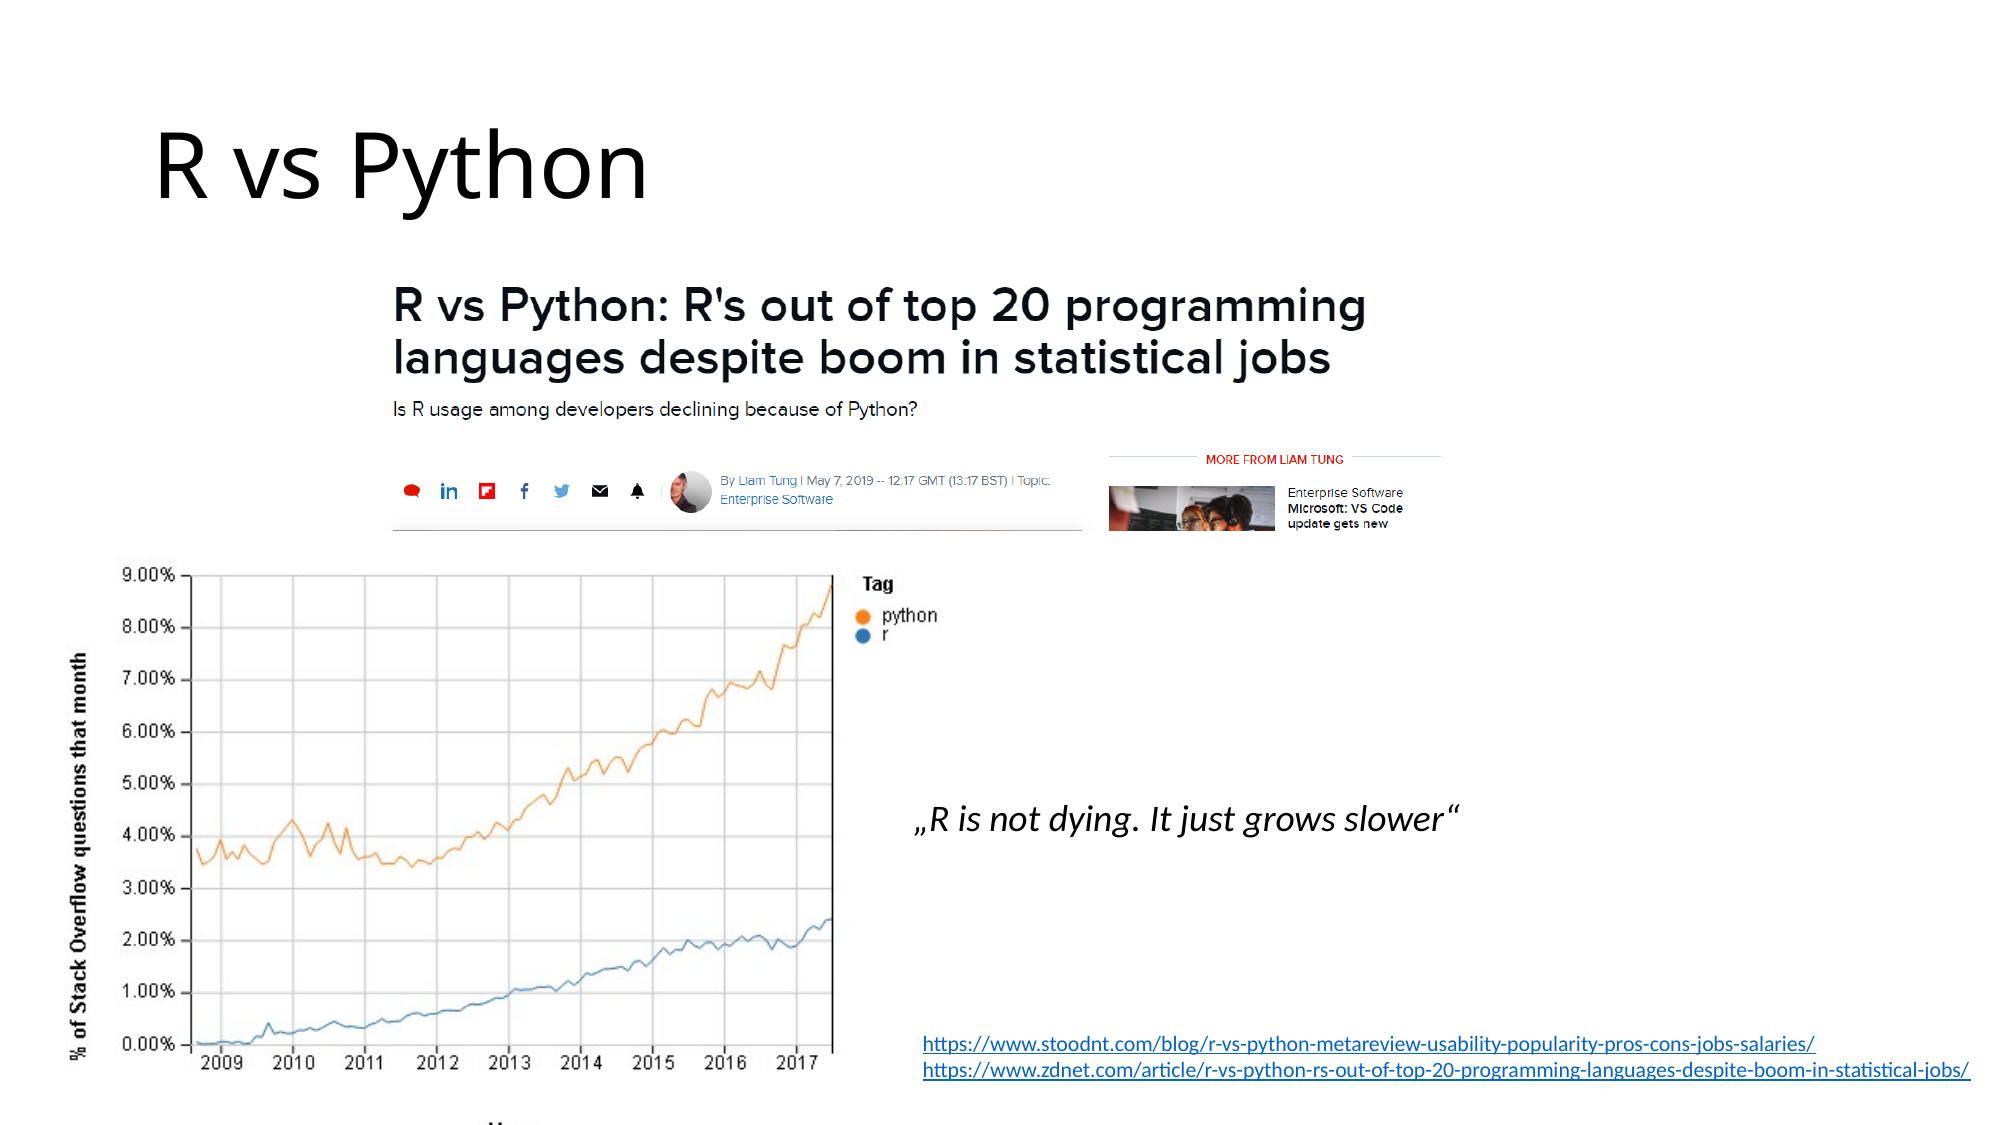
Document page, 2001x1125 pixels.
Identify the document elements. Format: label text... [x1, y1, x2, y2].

text_box „R is not dying. It just grows slower“ [954, 787, 1476, 847]
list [53, 544, 954, 1125]
text_box https://www.stoodnt.com/blog/r-vs-python-metareview-usability-popularity-pros-cons-jobs-salaries/ https://www.zdnet.com/article/r-vs-python-rs-out-of-top-20-programming-languages-despite-boom-in-statistical-jobs/ [954, 1022, 1986, 1116]
picture [379, 277, 1442, 531]
title R vs Python [137, 59, 1863, 278]
